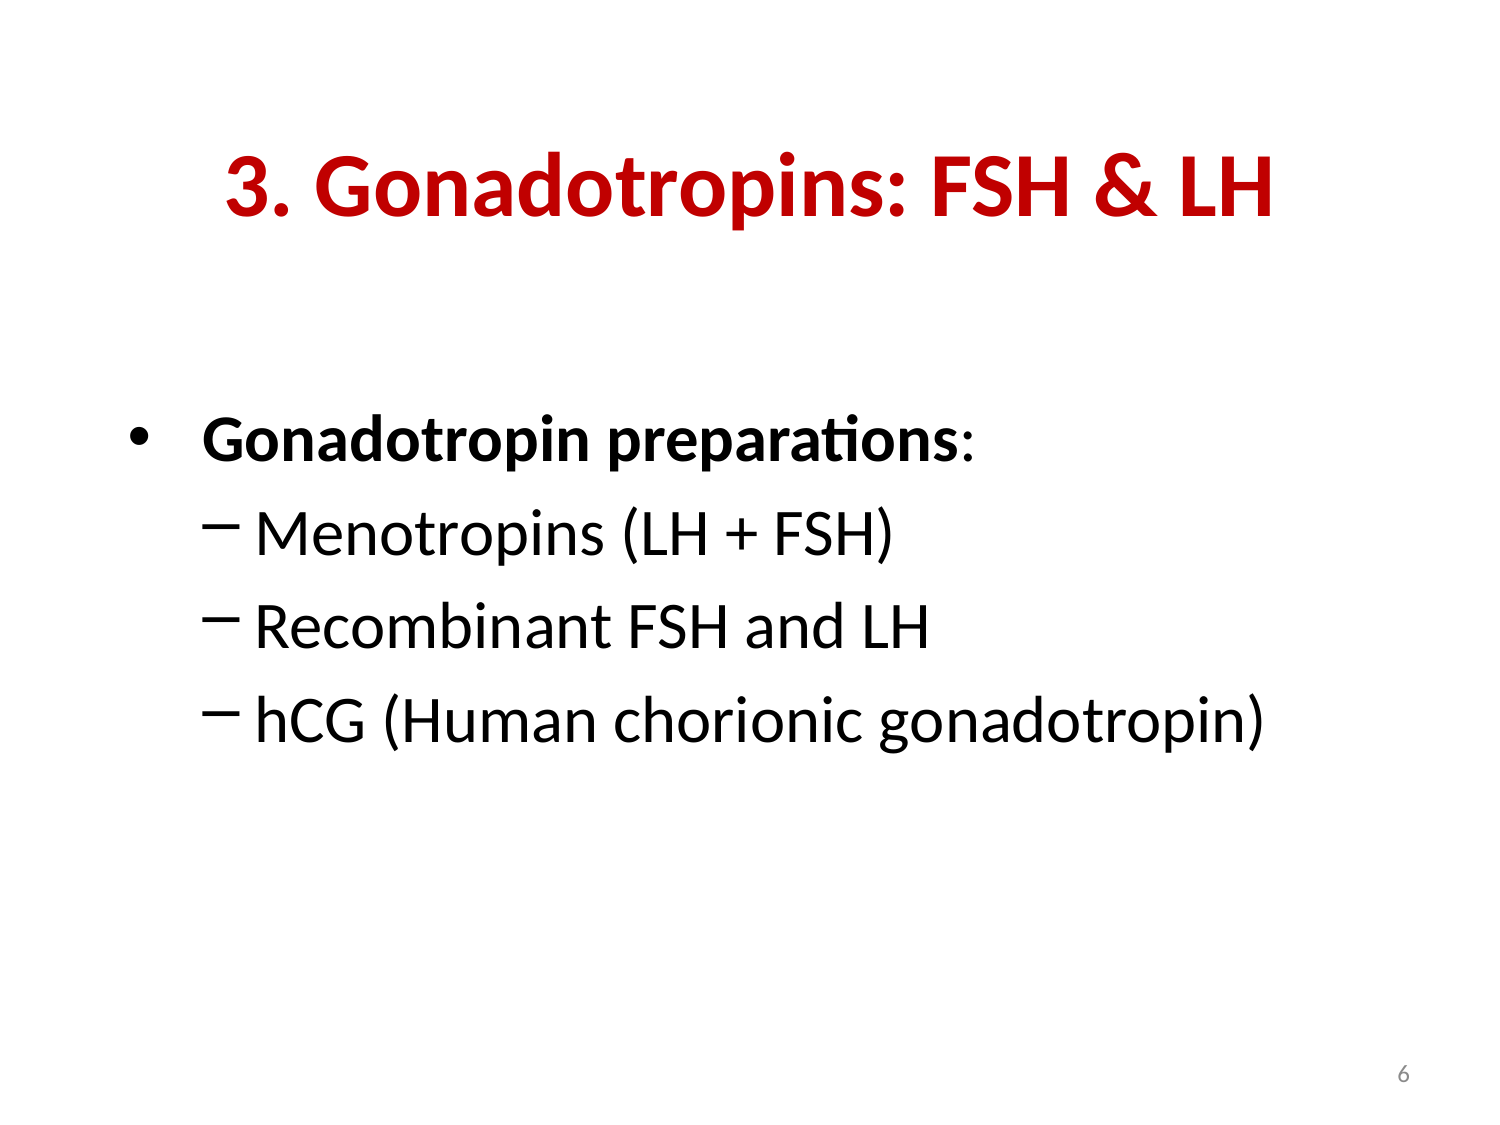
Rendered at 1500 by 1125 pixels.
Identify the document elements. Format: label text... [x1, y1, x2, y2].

subtitle Gonadotropin preparations: Menotropins (LH + FSH) Recombinant FSH and LH hCG (Human chorionic gonadotropin) [112, 387, 1413, 925]
title 3. Gonadotropins: FSH & LH [112, 113, 1388, 247]
slide_number 6 [1074, 1042, 1425, 1103]
